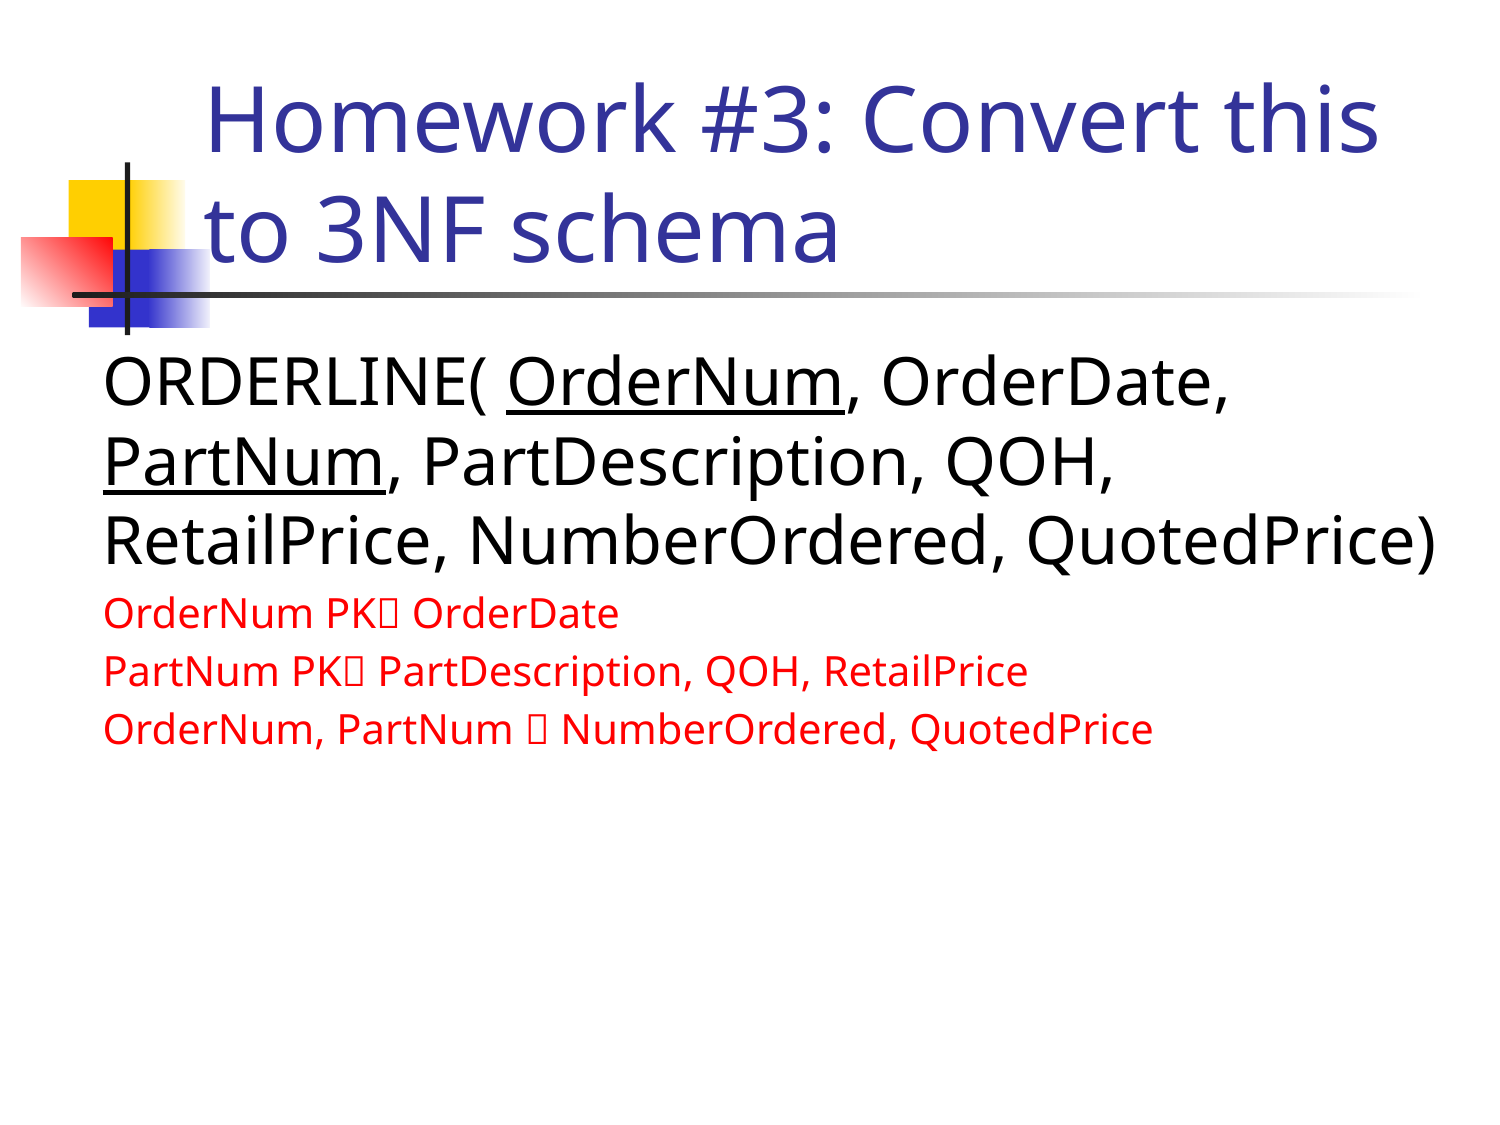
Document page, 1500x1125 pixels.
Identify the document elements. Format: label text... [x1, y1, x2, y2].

list ORDERLINE( OrderNum, OrderDate, PartNum, PartDescription, QOH, RetailPrice, NumberOrdered, QuotedPrice) OrderNum PK OrderDate PartNum PK PartDescription, QOH, RetailPrice OrderNum, PartNum  NumberOrdered, QuotedPrice [87, 331, 1469, 1006]
title Homework #3: Convert this to 3NF schema [188, 101, 1468, 289]
